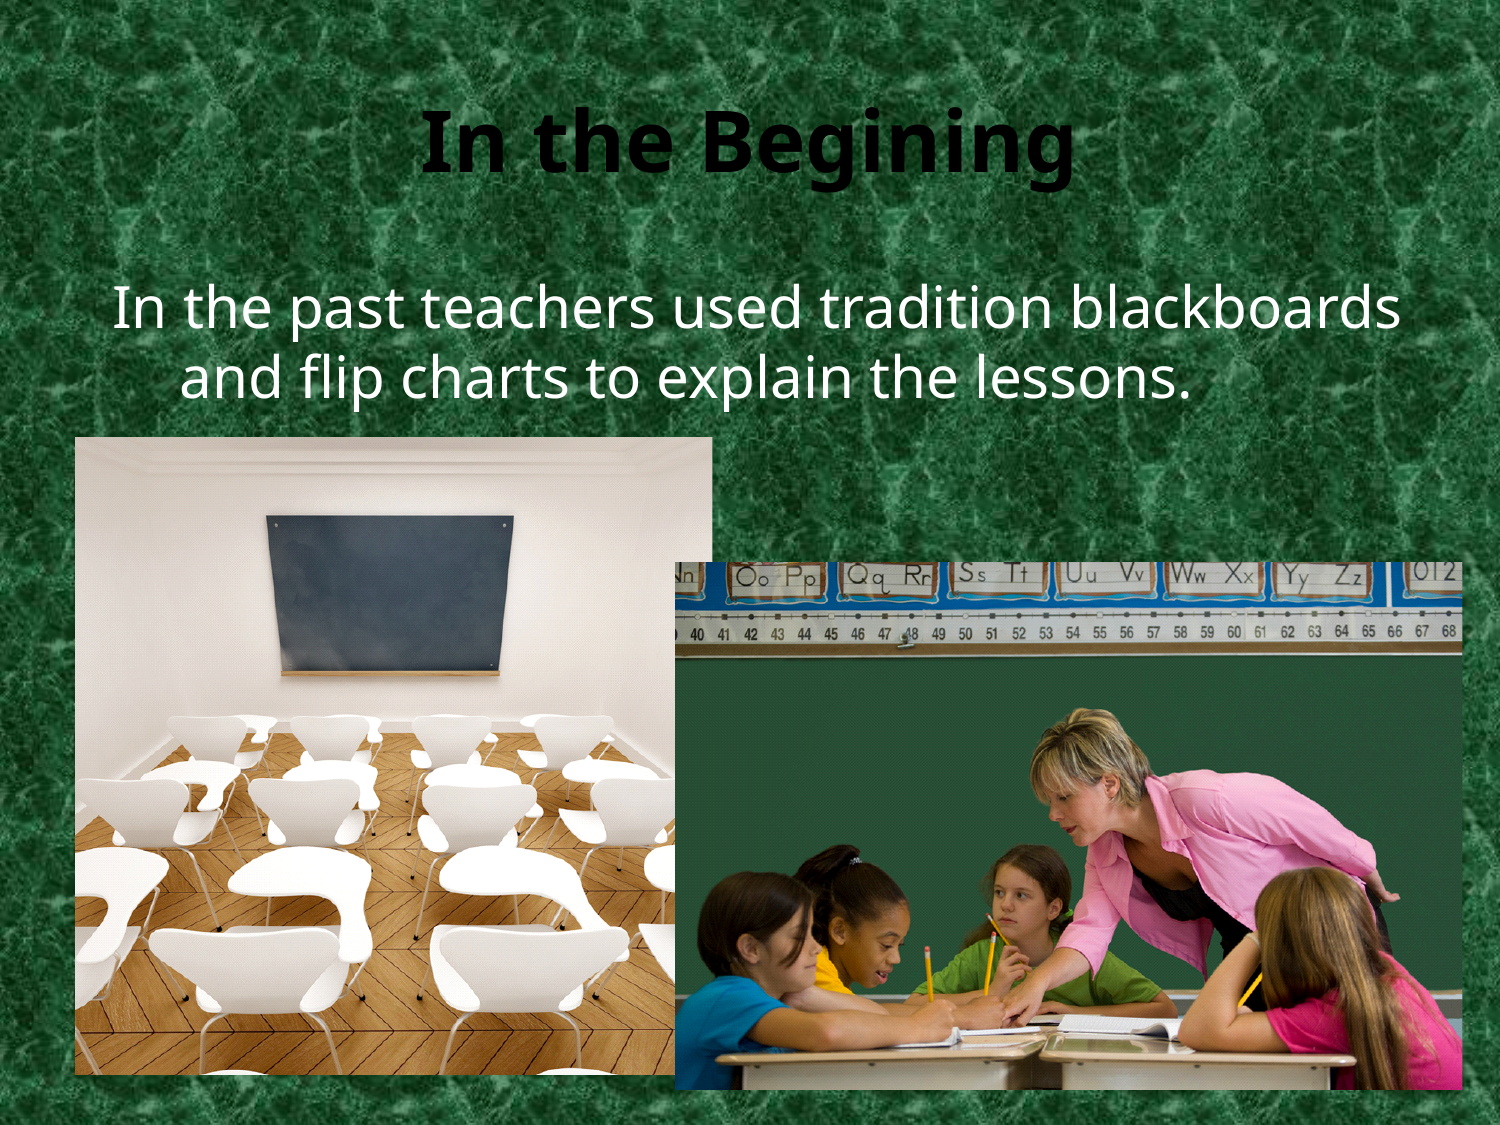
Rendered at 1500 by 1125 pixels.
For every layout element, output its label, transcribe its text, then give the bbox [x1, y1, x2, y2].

picture [0, 0, 1500, 1125]
list In the past teachers used tradition blackboards and flip charts to explain the lessons. [74, 262, 1426, 562]
title In the Begining [75, 45, 1425, 233]
